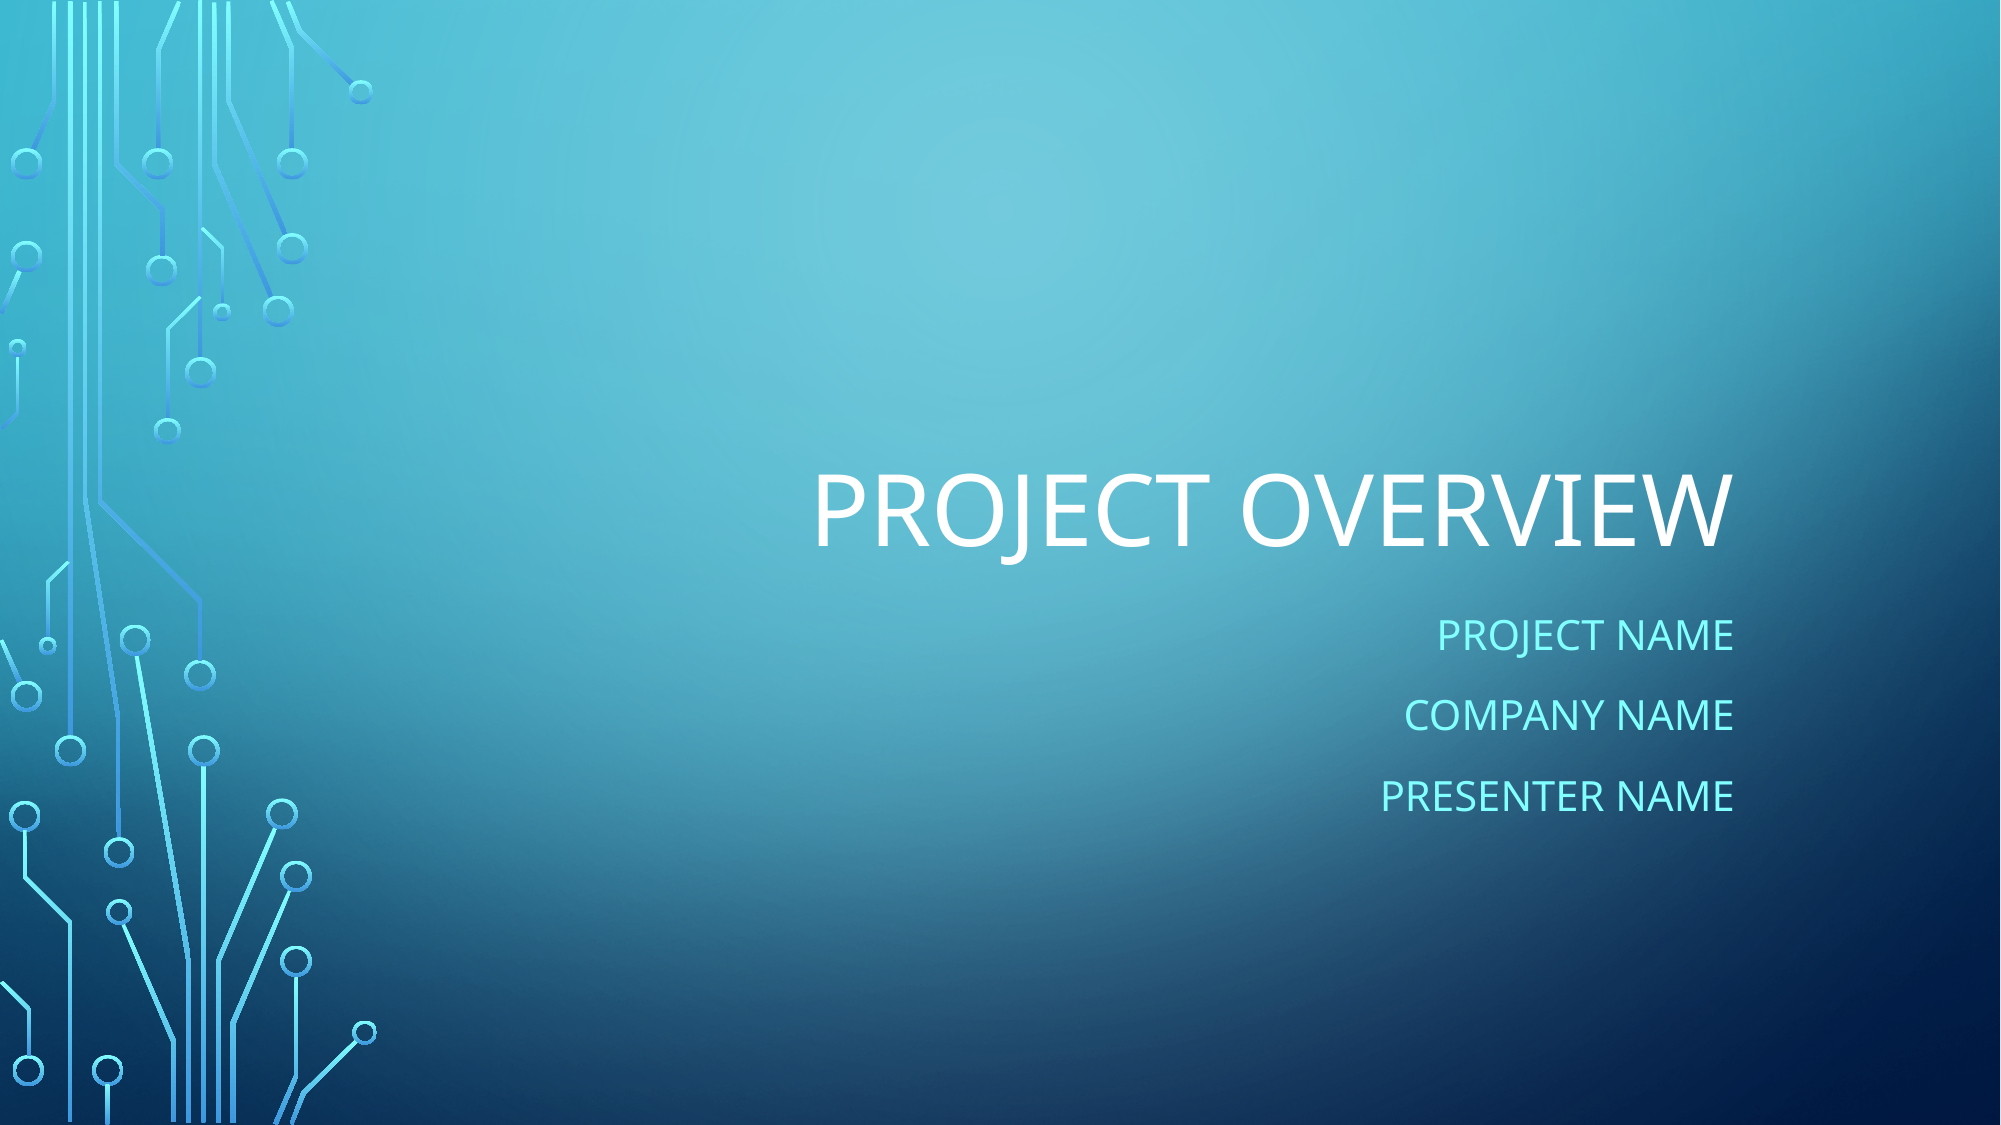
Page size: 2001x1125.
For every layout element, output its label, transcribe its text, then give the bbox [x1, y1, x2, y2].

subtitle Project Name Company Name Presenter Name [307, 590, 1750, 863]
title Project Overview [307, 184, 1750, 576]
